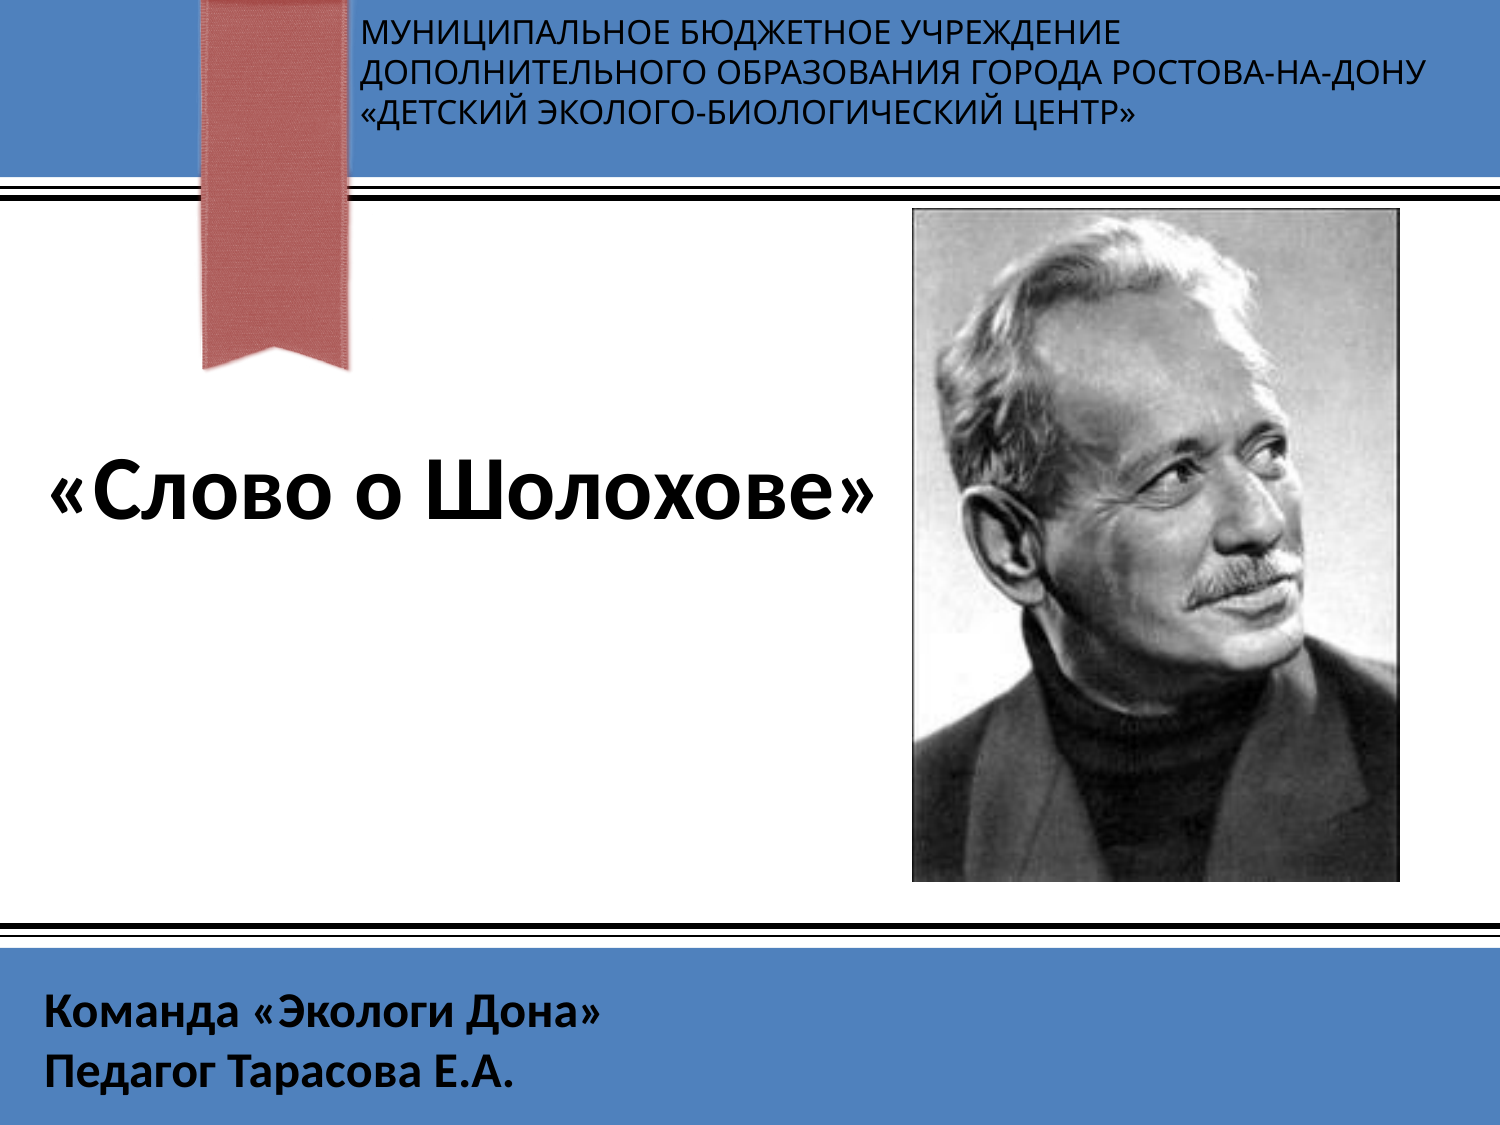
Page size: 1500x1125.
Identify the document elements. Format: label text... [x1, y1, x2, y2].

picture [912, 207, 1400, 882]
text_box МУНИЦИПАЛЬНОЕ БЮДЖЕТНОЕ УЧРЕЖДЕНИЕ ДОПОЛНИТЕЛЬНОГО ОБРАЗОВАНИЯ ГОРОДА РОСТОВА-НА-ДОНУ «ДЕТСКИЙ ЭКОЛОГО-БИОЛОГИЧЕСКИЙ ЦЕНТР» [345, 4, 1500, 139]
text_box «Слово о Шолохове» Команда «Экологи Дона» Педагог Тарасова Е.А. [29, 420, 1081, 1106]
